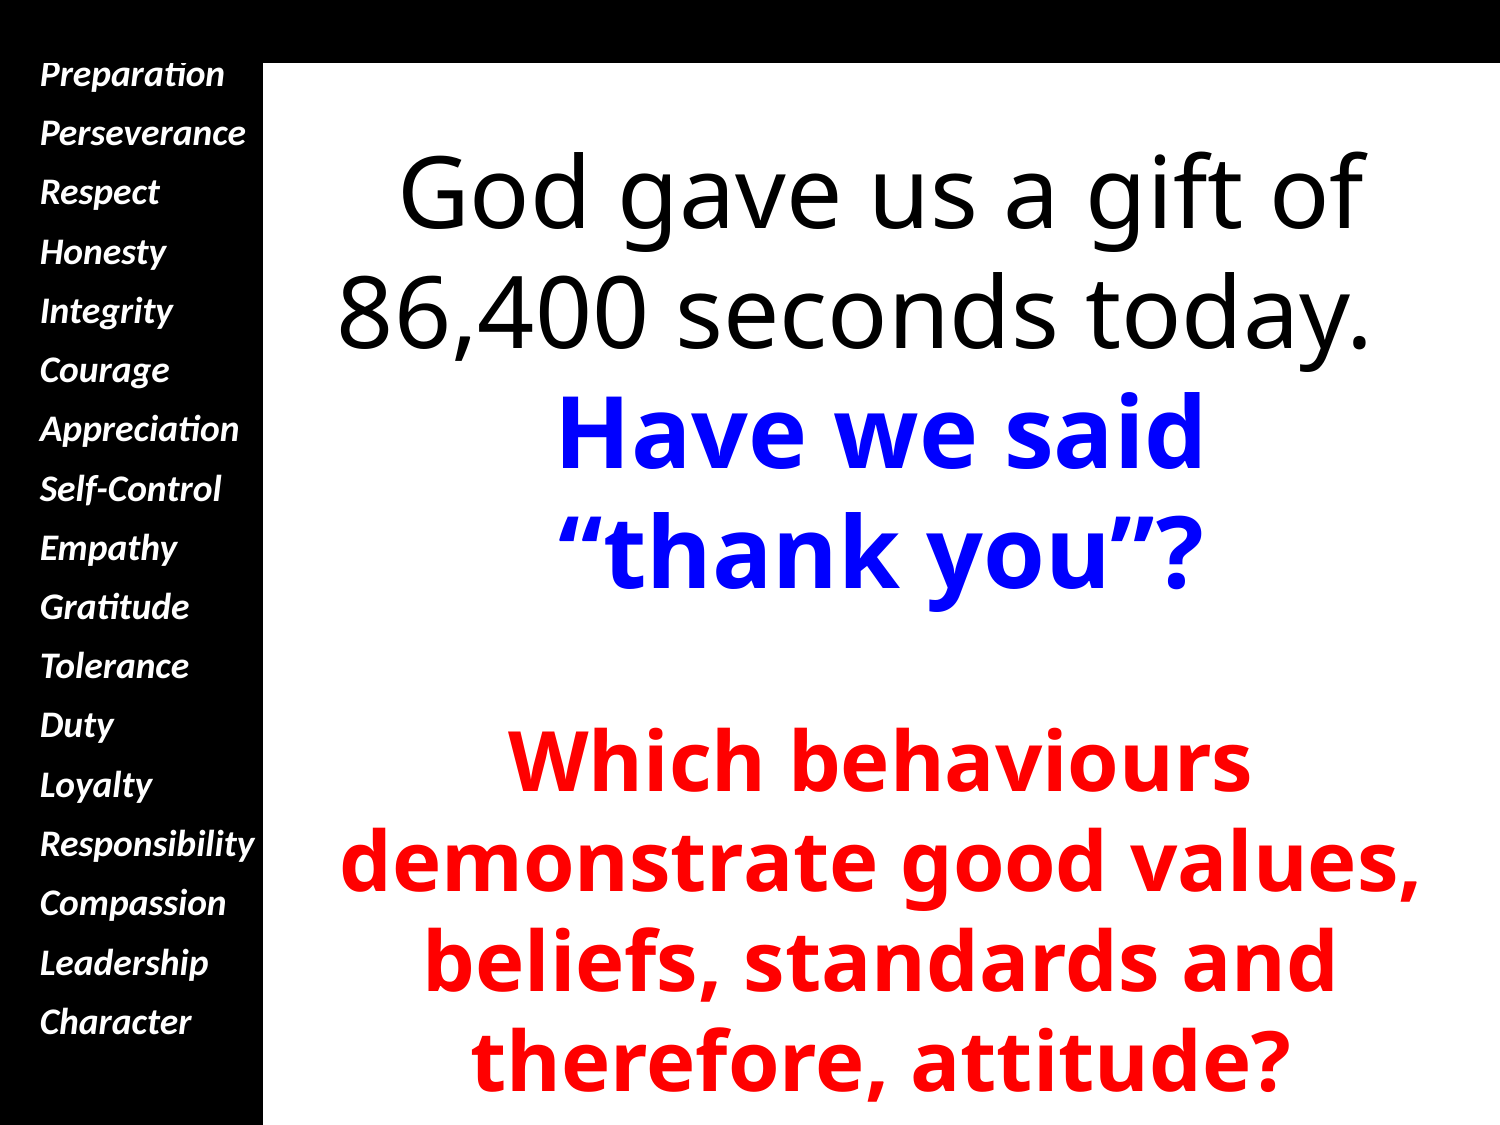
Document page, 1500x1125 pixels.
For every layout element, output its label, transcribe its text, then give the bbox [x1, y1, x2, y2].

text_box God gave us a gift of 86,400 seconds today. Have we said “thank you”? Which behaviours demonstrate good values, beliefs, standards and therefore, attitude? [262, 121, 1500, 1116]
text_box [0, 71, 263, 1125]
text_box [0, 0, 1500, 63]
text_box Attitude Preparation Perseverance Respect Honesty Integrity Courage Appreciation Self-Control Empathy Gratitude Tolerance Duty Loyalty Responsibility Compassion Leadership Character [24, 71, 300, 1109]
